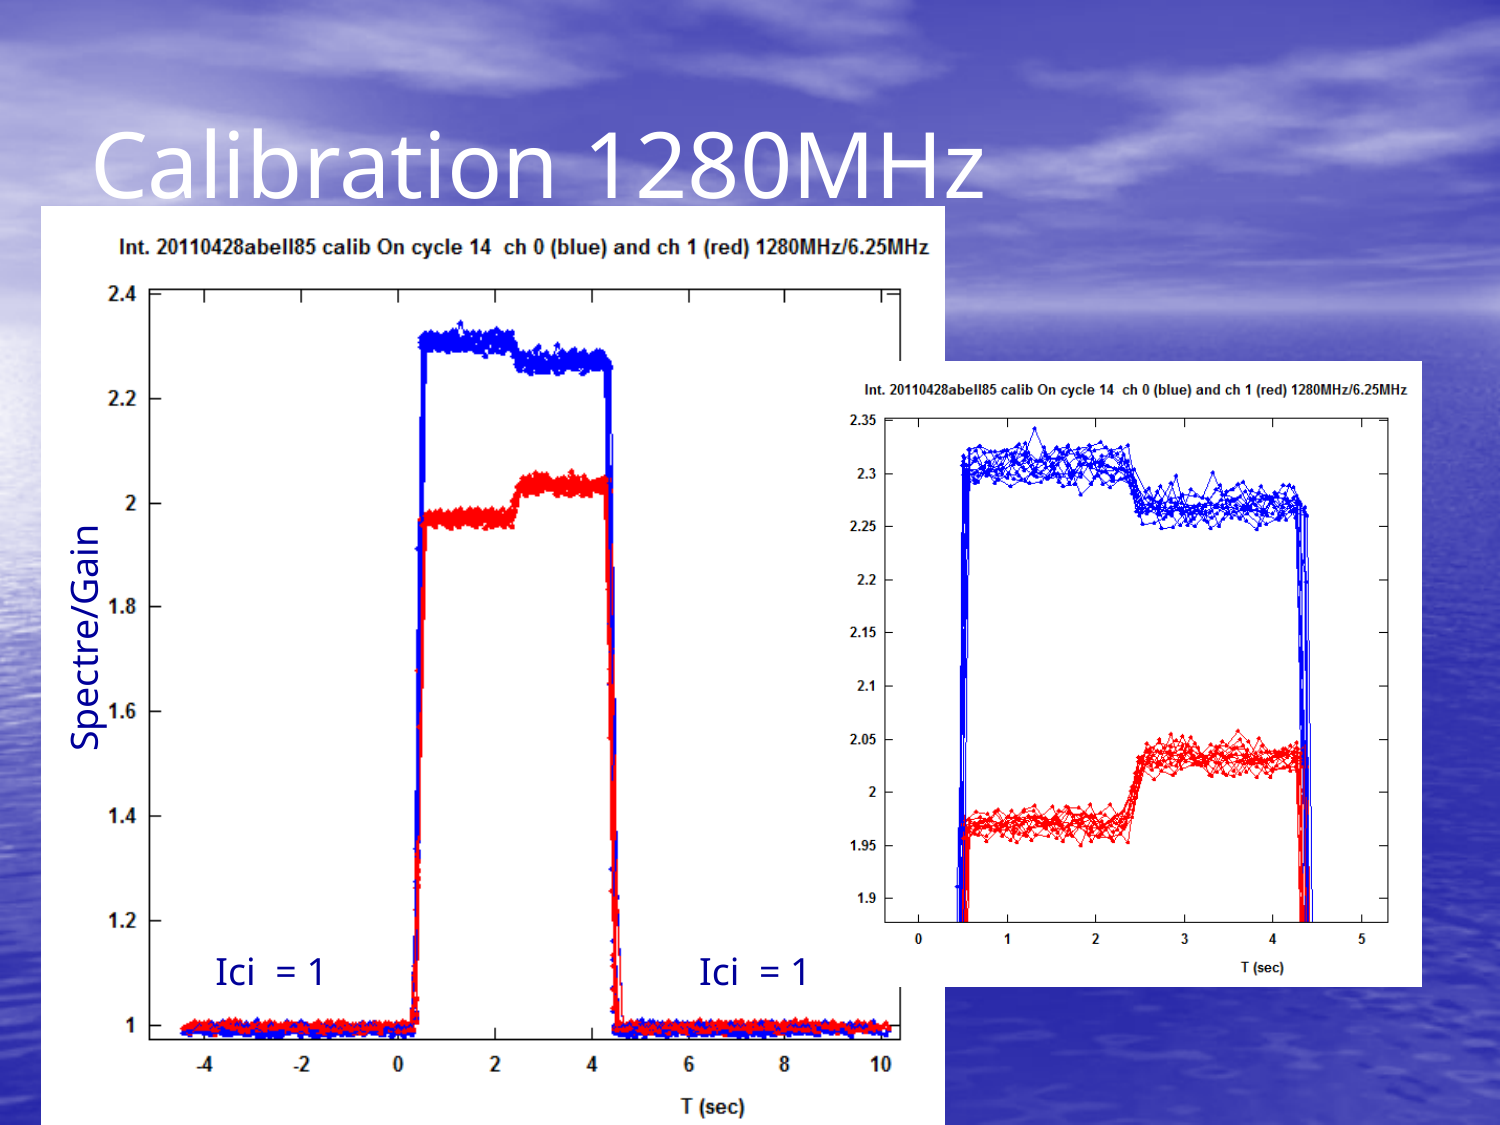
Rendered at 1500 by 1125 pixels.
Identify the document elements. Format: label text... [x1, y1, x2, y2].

picture [41, 205, 1423, 1125]
title Calibration 1280MHz [74, 47, 1426, 276]
